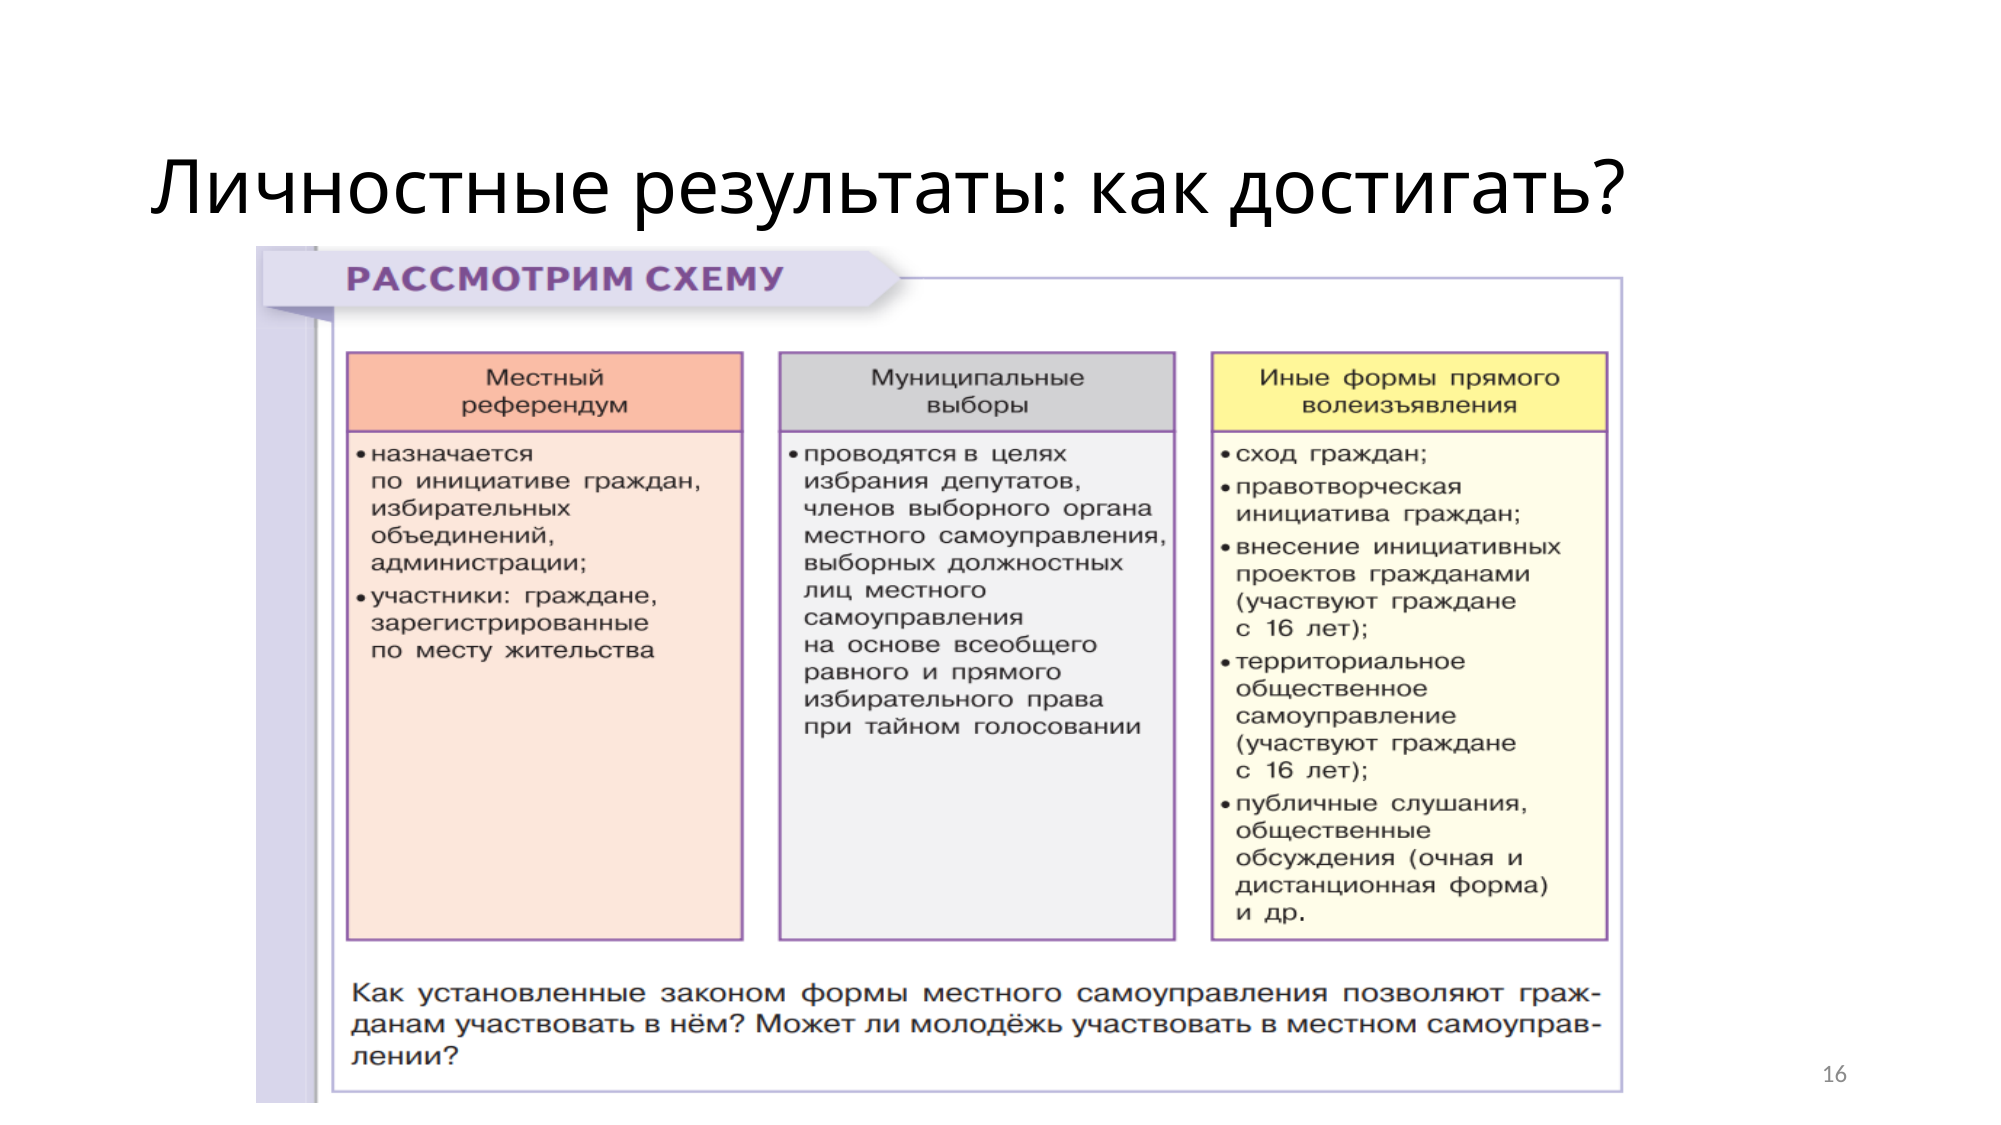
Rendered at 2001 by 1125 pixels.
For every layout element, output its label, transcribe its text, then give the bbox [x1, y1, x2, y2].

picture [256, 246, 1638, 1103]
slide_number 16 [1638, 1042, 1863, 1103]
title Личностные результаты: как достигать? [136, 109, 1671, 269]
